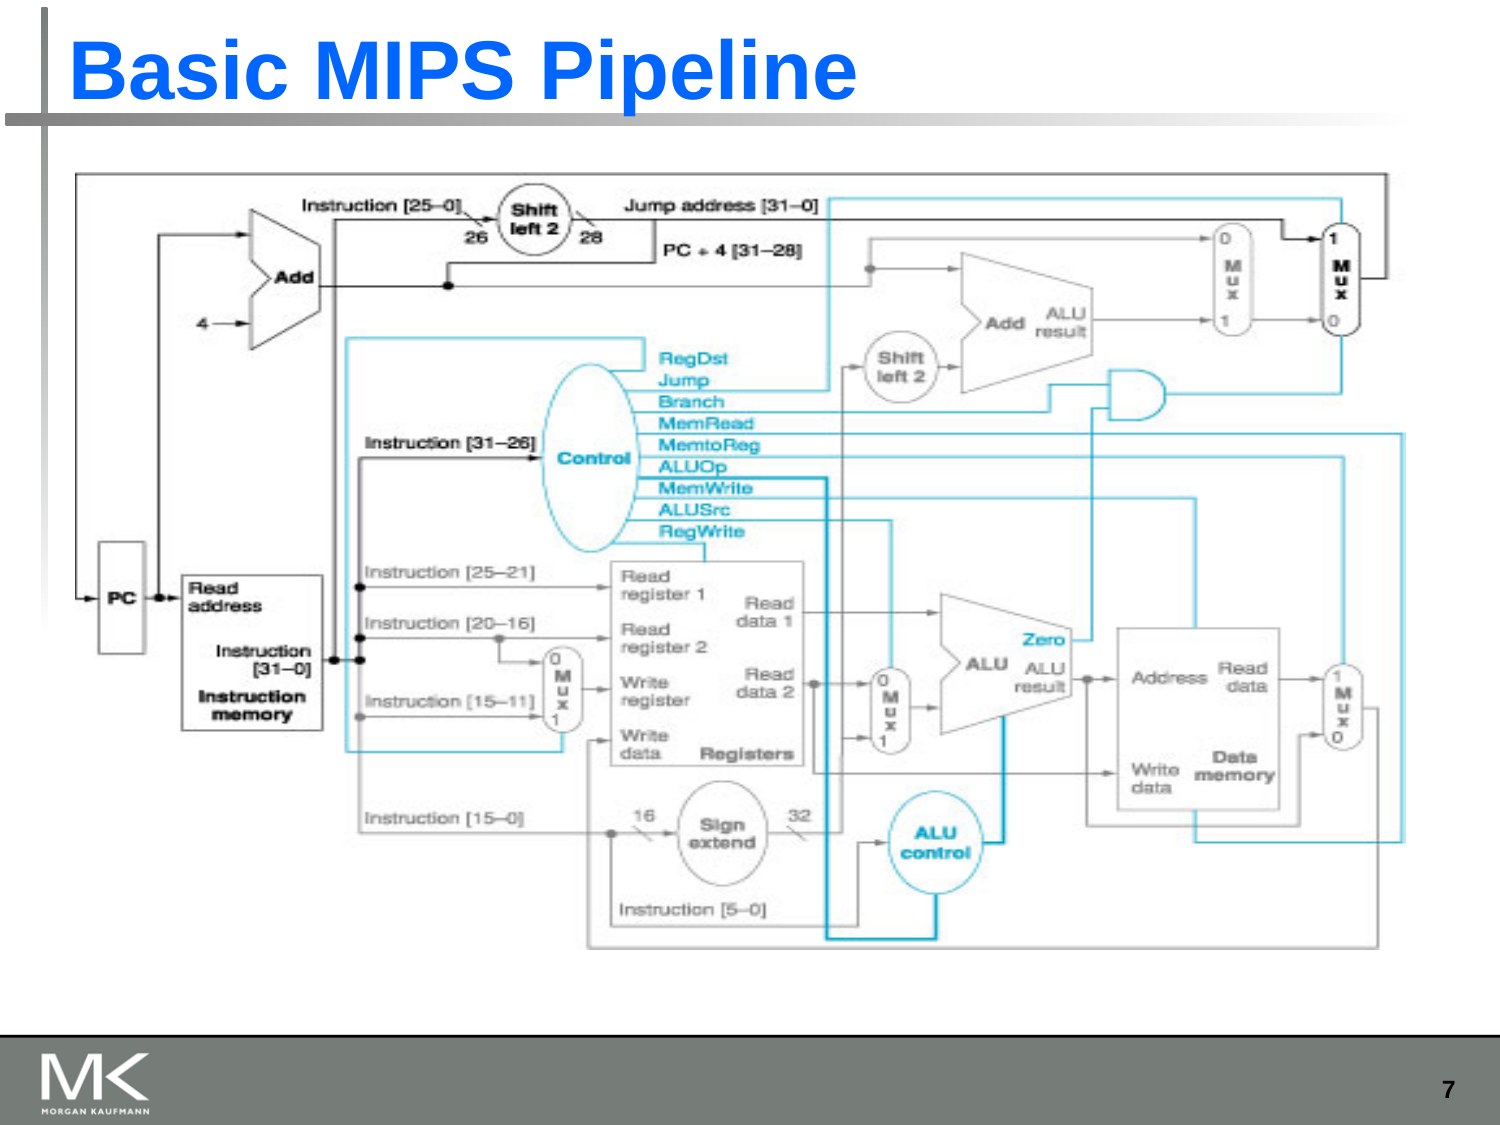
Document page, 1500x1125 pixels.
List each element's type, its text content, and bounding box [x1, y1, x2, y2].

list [74, 172, 1406, 951]
picture [29, 1046, 160, 1123]
title Basic MIPS Pipeline [52, 7, 1412, 124]
